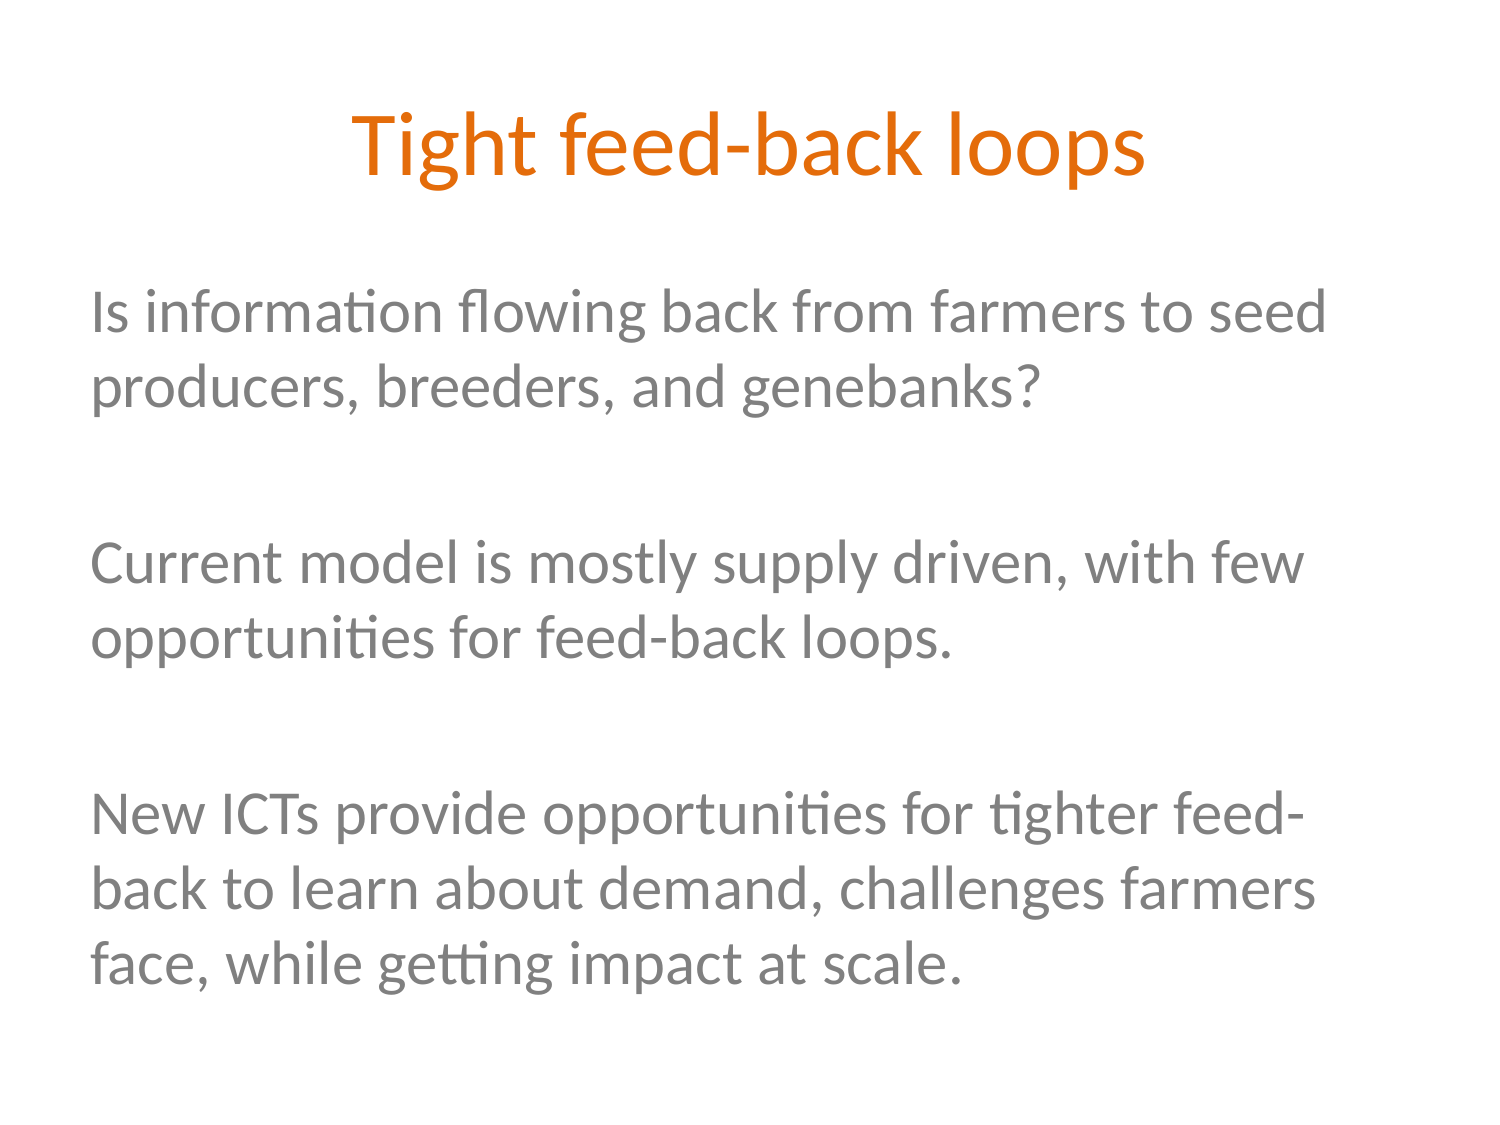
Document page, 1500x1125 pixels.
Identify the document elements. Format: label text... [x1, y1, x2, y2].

list Is information flowing back from farmers to seed producers, breeders, and genebanks? Current model is mostly supply driven, with few opportunities for feed-back loops. New ICTs provide opportunities for tighter feed-back to learn about demand, challenges farmers face, while getting impact at scale. [75, 262, 1425, 1005]
title Tight feed-back loops [75, 45, 1425, 233]
